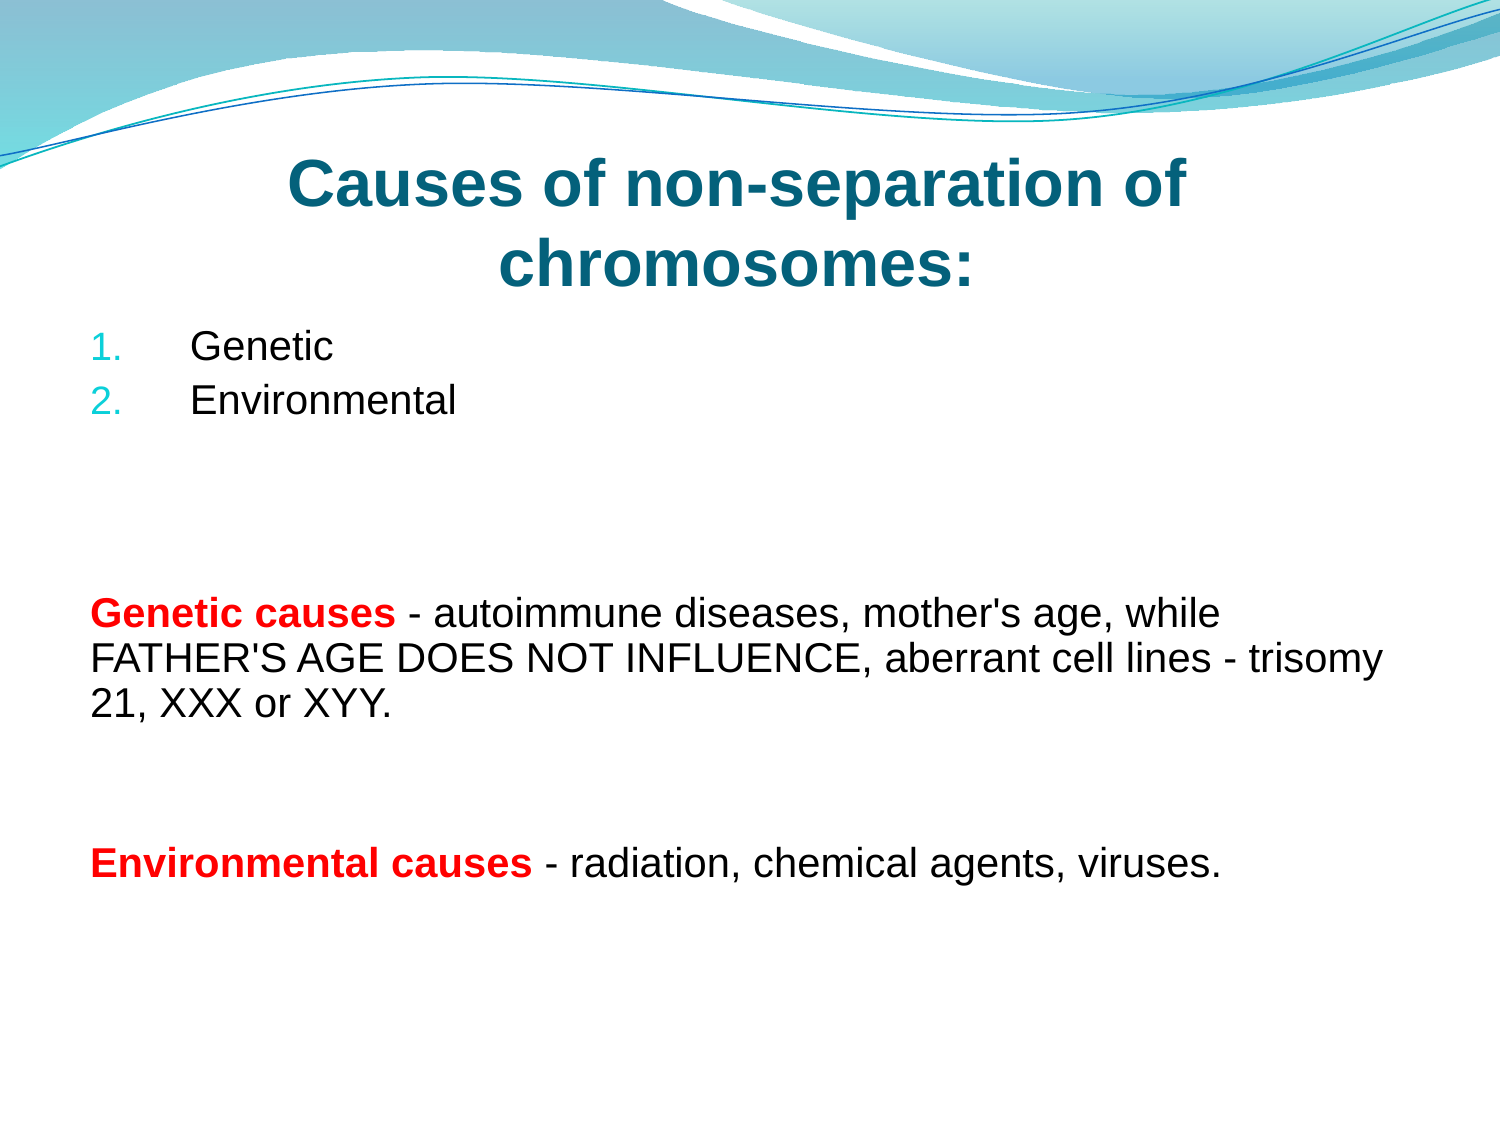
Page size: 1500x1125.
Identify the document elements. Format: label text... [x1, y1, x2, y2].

title Causes of non-separation of chromosomes: [50, 112, 1425, 300]
list Genetic Environmental Genetic causes - autoimmune diseases, mother's age, while FATHER'S AGE DOES NOT INFLUENCE, aberrant cell lines - trisomy 21, XXX or XYY. Environmental causes - radiation, chemical agents, viruses. [75, 317, 1425, 1038]
